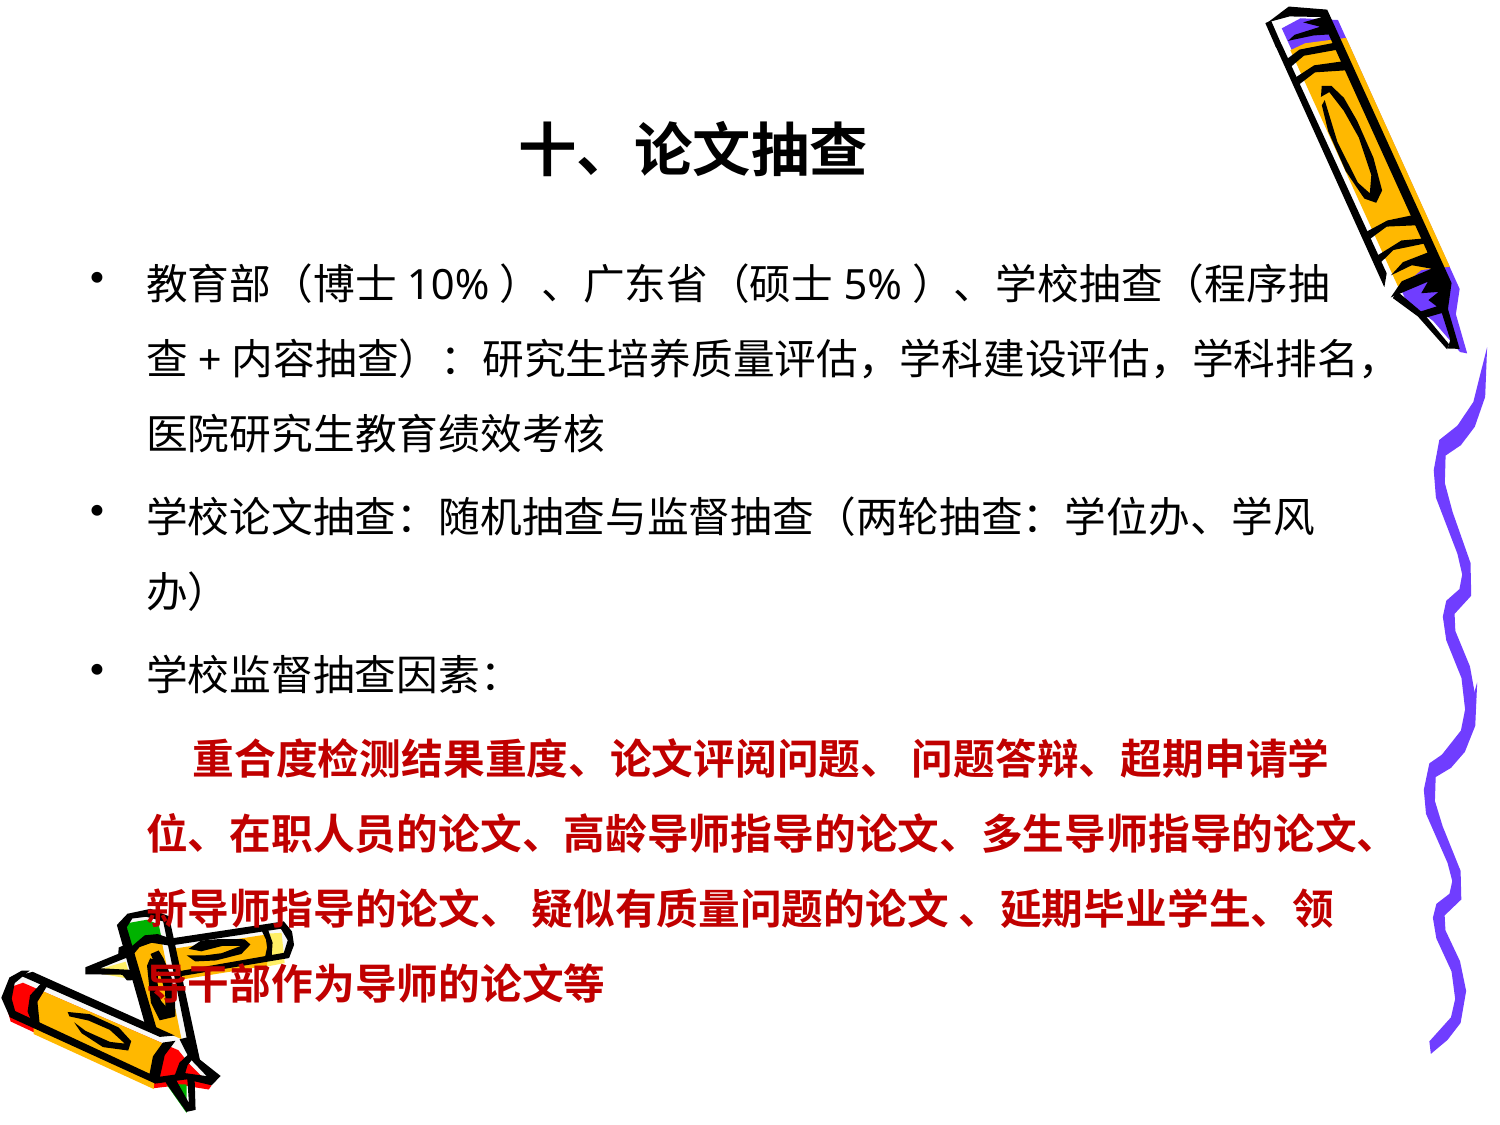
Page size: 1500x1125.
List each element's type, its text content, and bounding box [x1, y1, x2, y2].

list 教育部（博士10%）、广东省（硕士5%）、学校抽查（程序抽查+内容抽查）：研究生培养质量评估，学科建设评估，学科排名，医院研究生教育绩效考核 学校论文抽查：随机抽查与监督抽查（两轮抽查：学位办、学风办） 学校监督抽查因素： 重合度检测结果重度、论文评阅问题、 问题答辩、超期申请学位、在职人员的论文、高龄导师指导的论文、多生导师指导的论文、新导师指导的论文、 疑似有质量问题的论文 、延期毕业学生、领导干部作为导师的论文等 [74, 224, 1376, 961]
title 十、论文抽查 [24, 99, 1361, 192]
